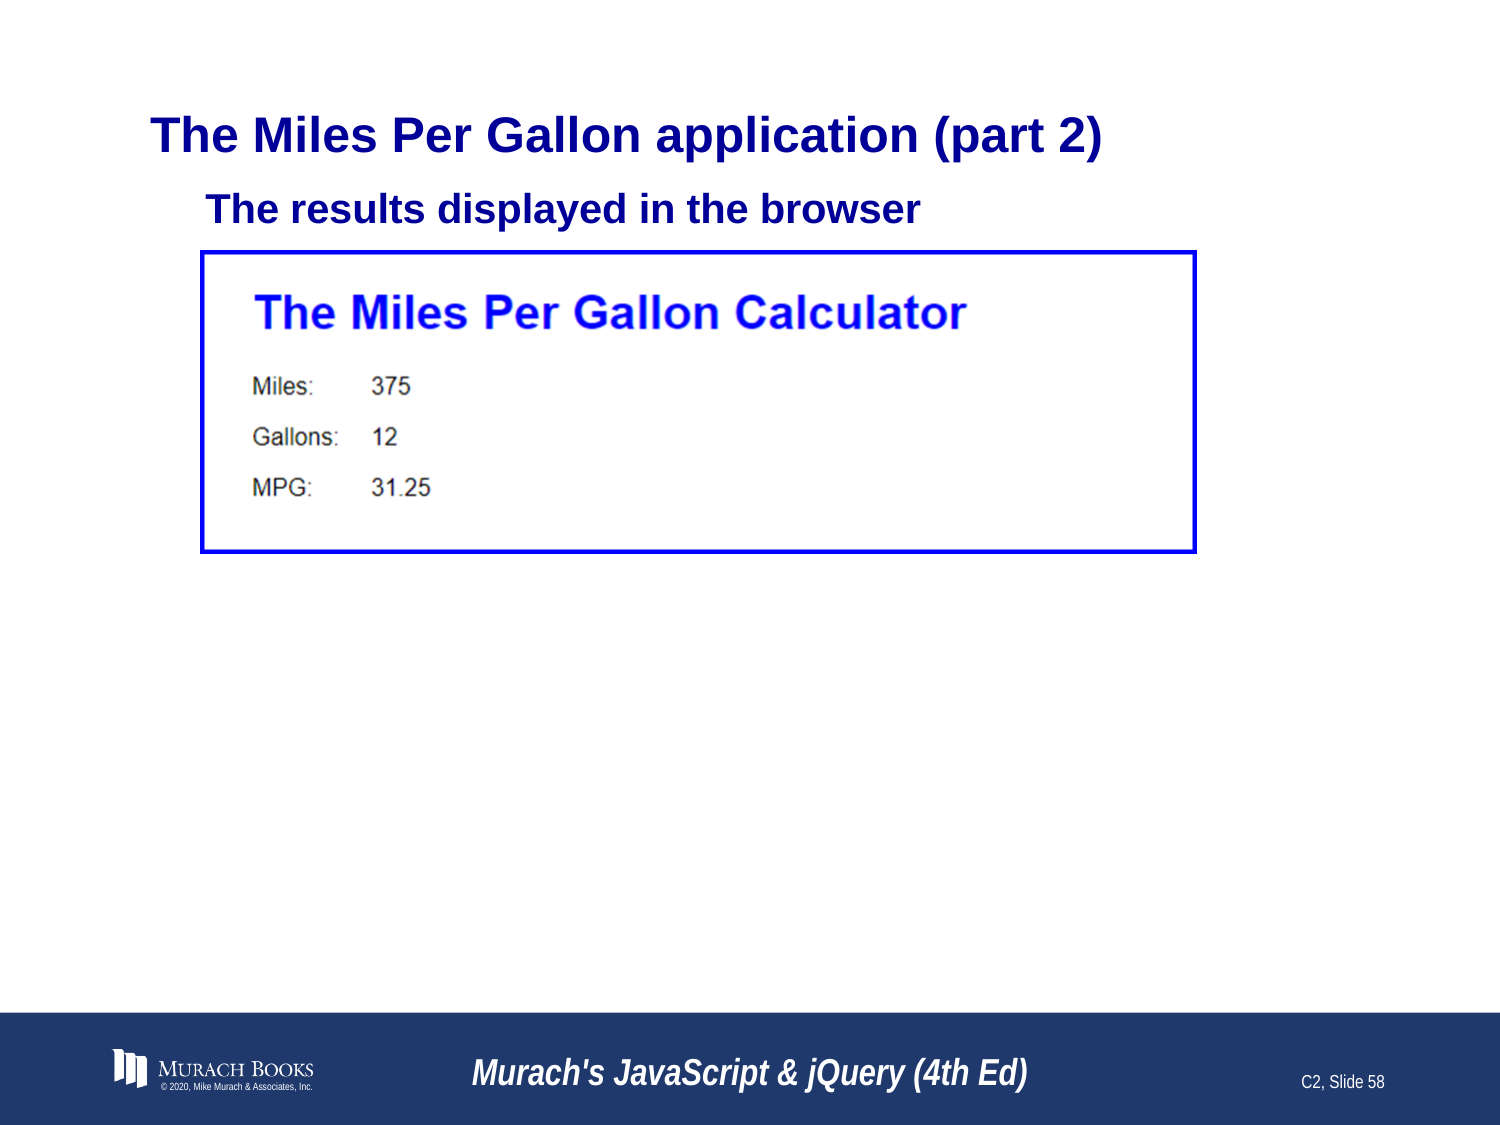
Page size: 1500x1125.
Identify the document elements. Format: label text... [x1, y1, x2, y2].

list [199, 249, 1197, 554]
title The Miles Per Gallon application (part 2) [150, 102, 1350, 164]
slide_number Murach's JavaScript & jQuery (4th Ed) [463, 1025, 1050, 1100]
slide_number C2, Slide 58 [1087, 1025, 1400, 1100]
list The results displayed in the browser [133, 174, 1346, 250]
footer © 2020, Mike Murach & Associates, Inc. [12, 1025, 463, 1100]
